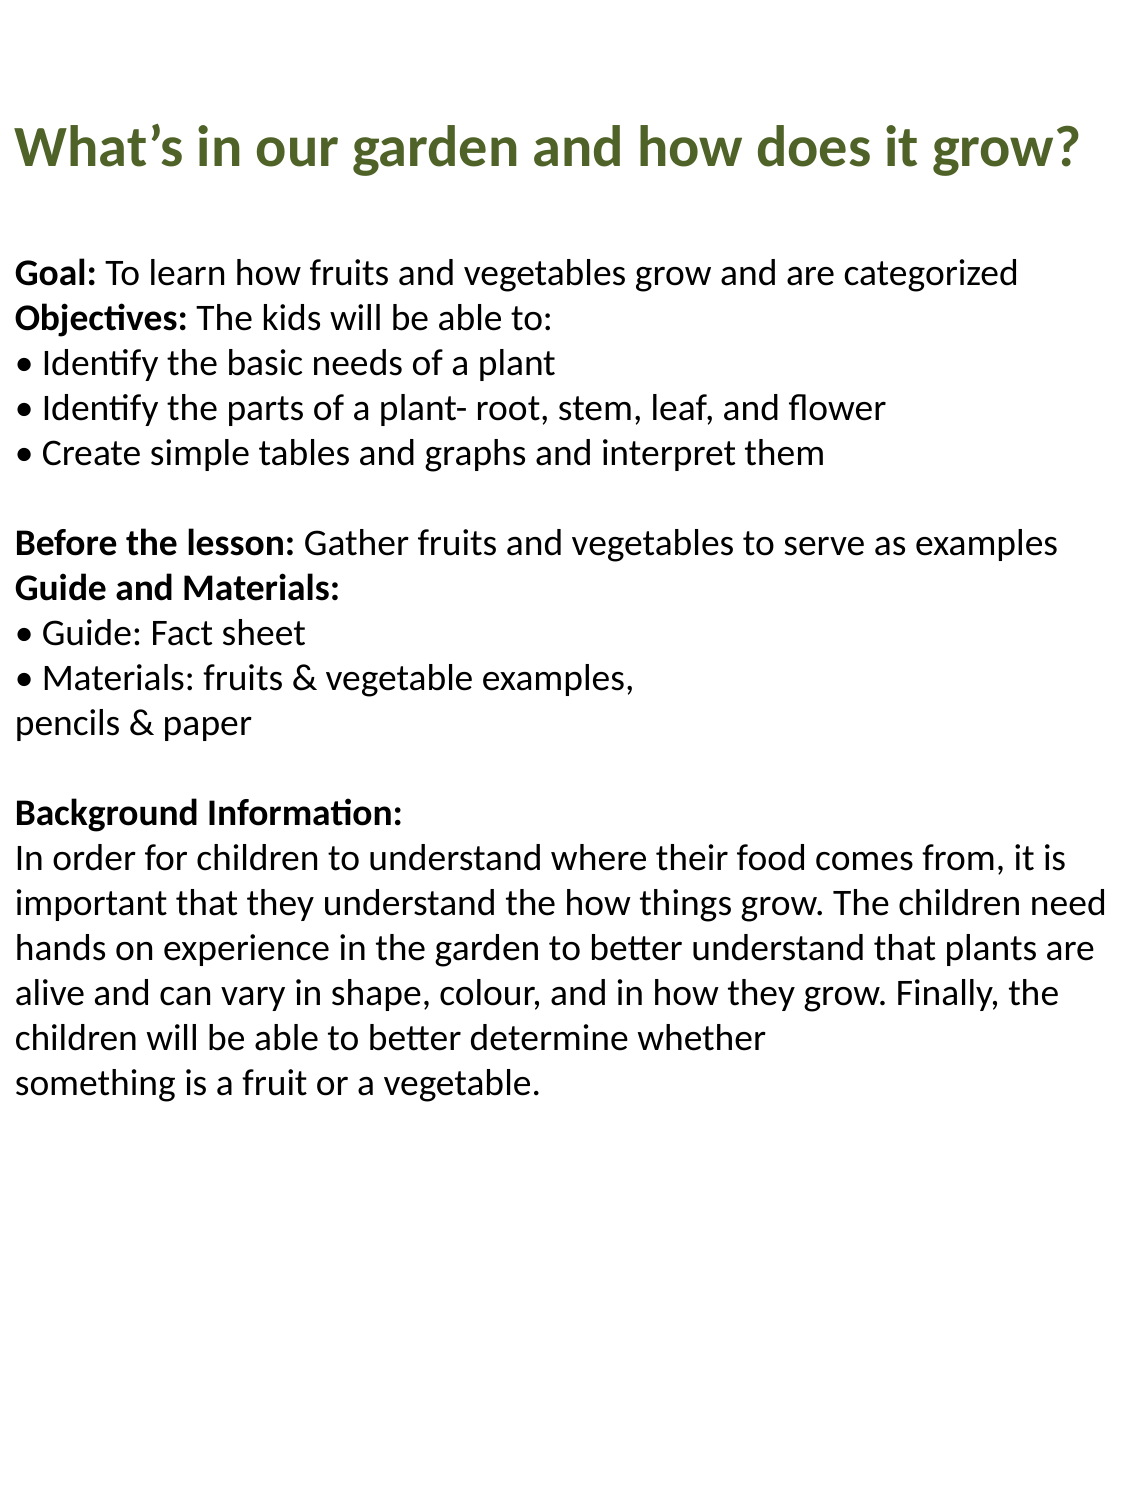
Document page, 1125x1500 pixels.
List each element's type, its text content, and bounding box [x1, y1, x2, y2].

text_box What’s in our garden and how does it grow? Goal: To learn how fruits and vegetables grow and are categorized Objectives: The kids will be able to: • Identify the basic needs of a plant • Identify the parts of a plant- root, stem, leaf, and flower • Create simple tables and graphs and interpret them Before the lesson: Gather fruits and vegetables to serve as examples Guide and Materials: • Guide: Fact sheet • Materials: fruits & vegetable examples, pencils & paper Background Information: In order for children to understand where their food comes from, it is important that they understand the how things grow. The children need hands on experience in the garden to better understand that plants are alive and can vary in shape, colour, and in how they grow. Finally, the children will be able to better determine whether something is a fruit or a vegetable. [0, 100, 1125, 1110]
